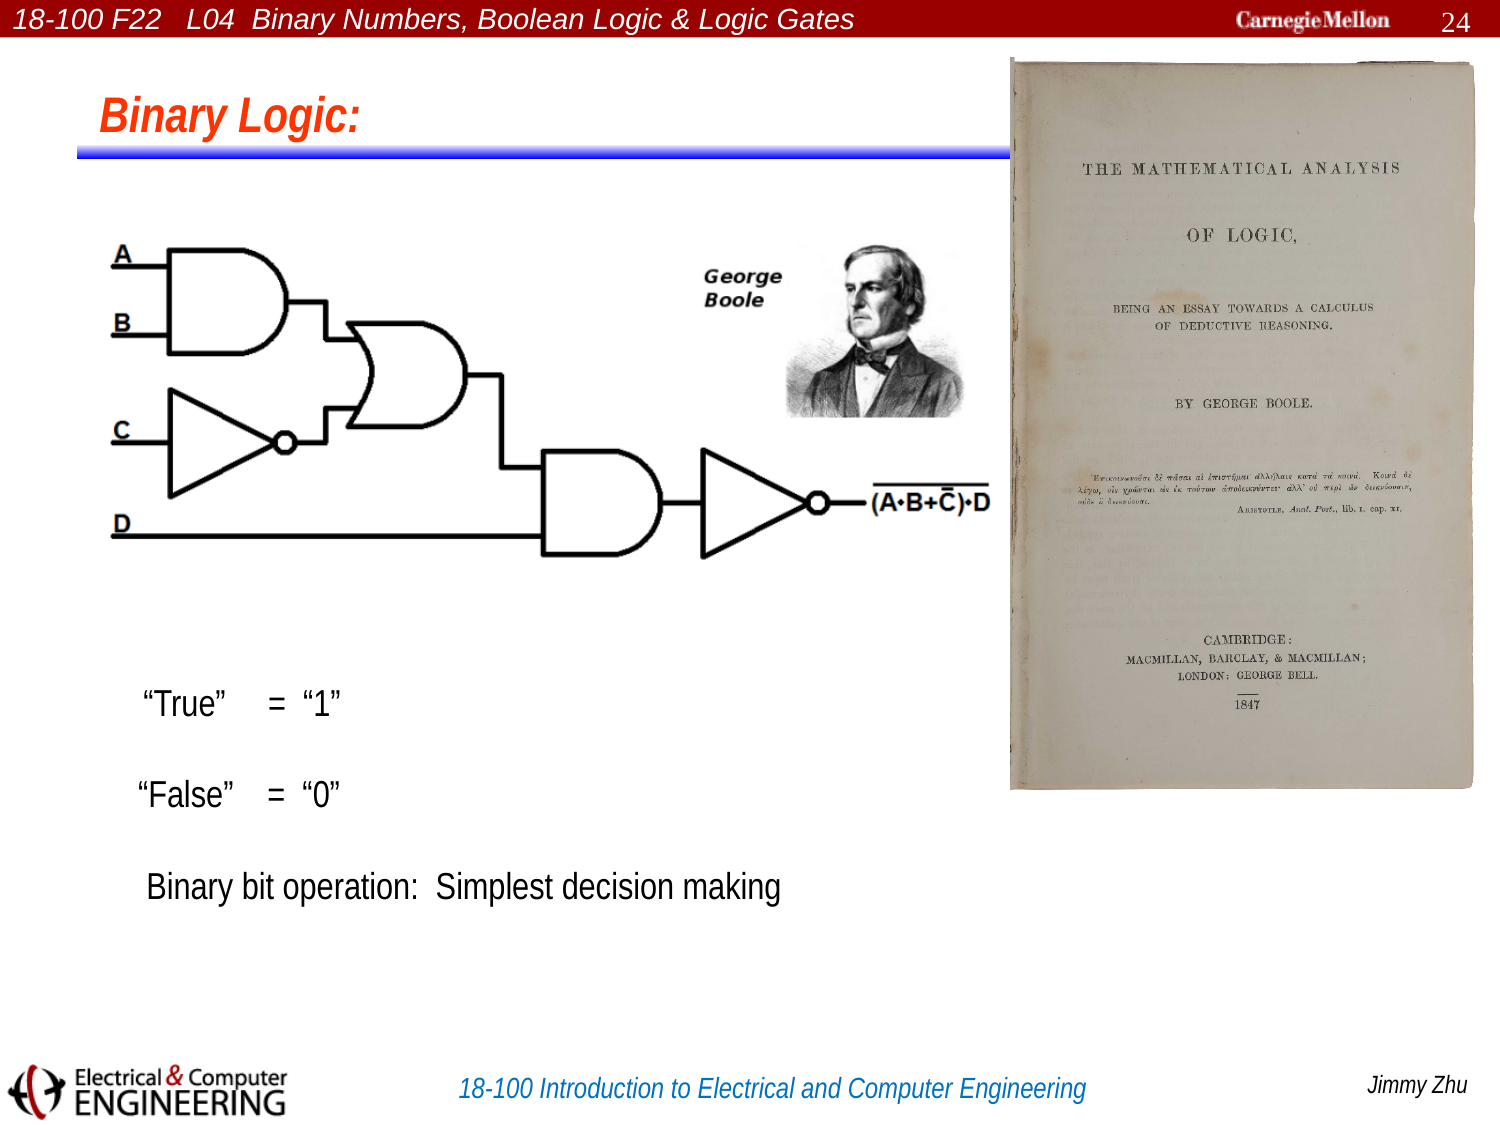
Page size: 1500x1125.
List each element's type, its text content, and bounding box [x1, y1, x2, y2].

text_box “False” = “0” [123, 762, 356, 823]
picture [98, 57, 1478, 794]
text_box Binary bit operation: Simplest decision making [131, 854, 797, 915]
text_box “True” = “1” [128, 671, 356, 732]
text_box Binary Logic: [73, 75, 411, 150]
text_box [77, 145, 1004, 159]
slide_number 24 [1217, 0, 1494, 34]
picture [0, 1058, 298, 1125]
